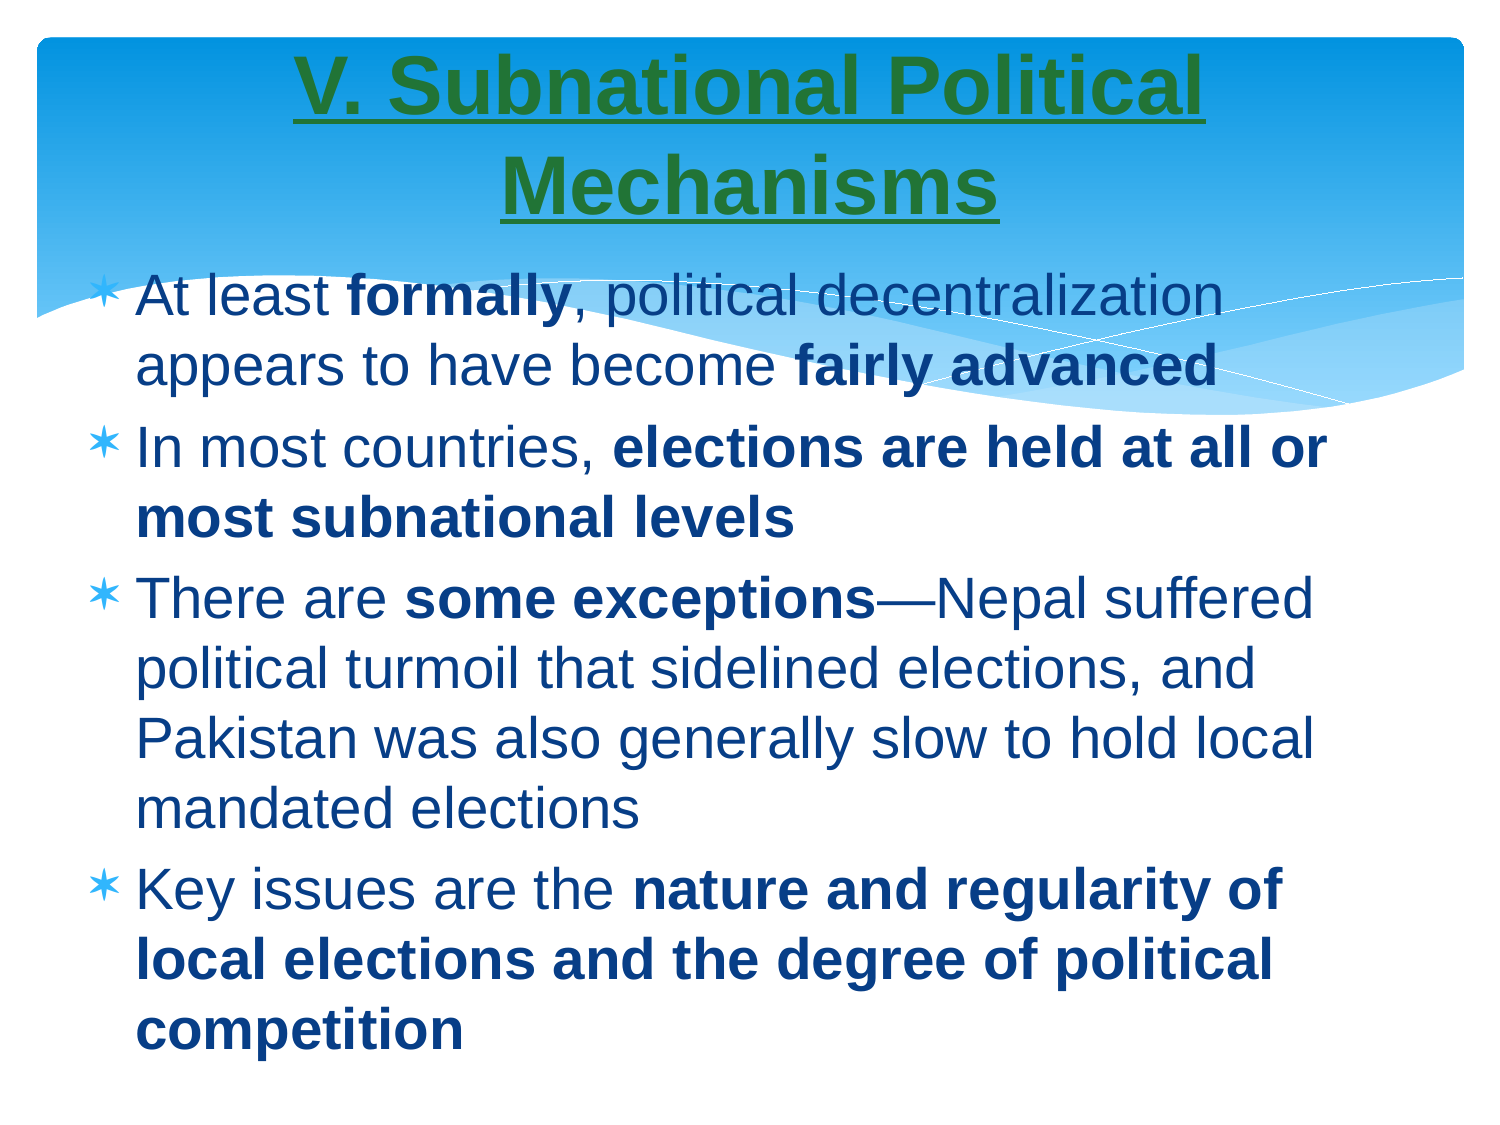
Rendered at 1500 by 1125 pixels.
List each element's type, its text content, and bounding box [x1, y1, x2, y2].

title V. Subnational Political Mechanisms [112, 50, 1388, 213]
list At least formally, political decentralization appears to have become fairly advanced In most countries, elections are held at all or most subnational levels There are some exceptions—Nepal suffered political turmoil that sidelined elections, and Pakistan was also generally slow to hold local mandated elections Key issues are the nature and regularity of local elections and the degree of political competition [75, 249, 1425, 1075]
